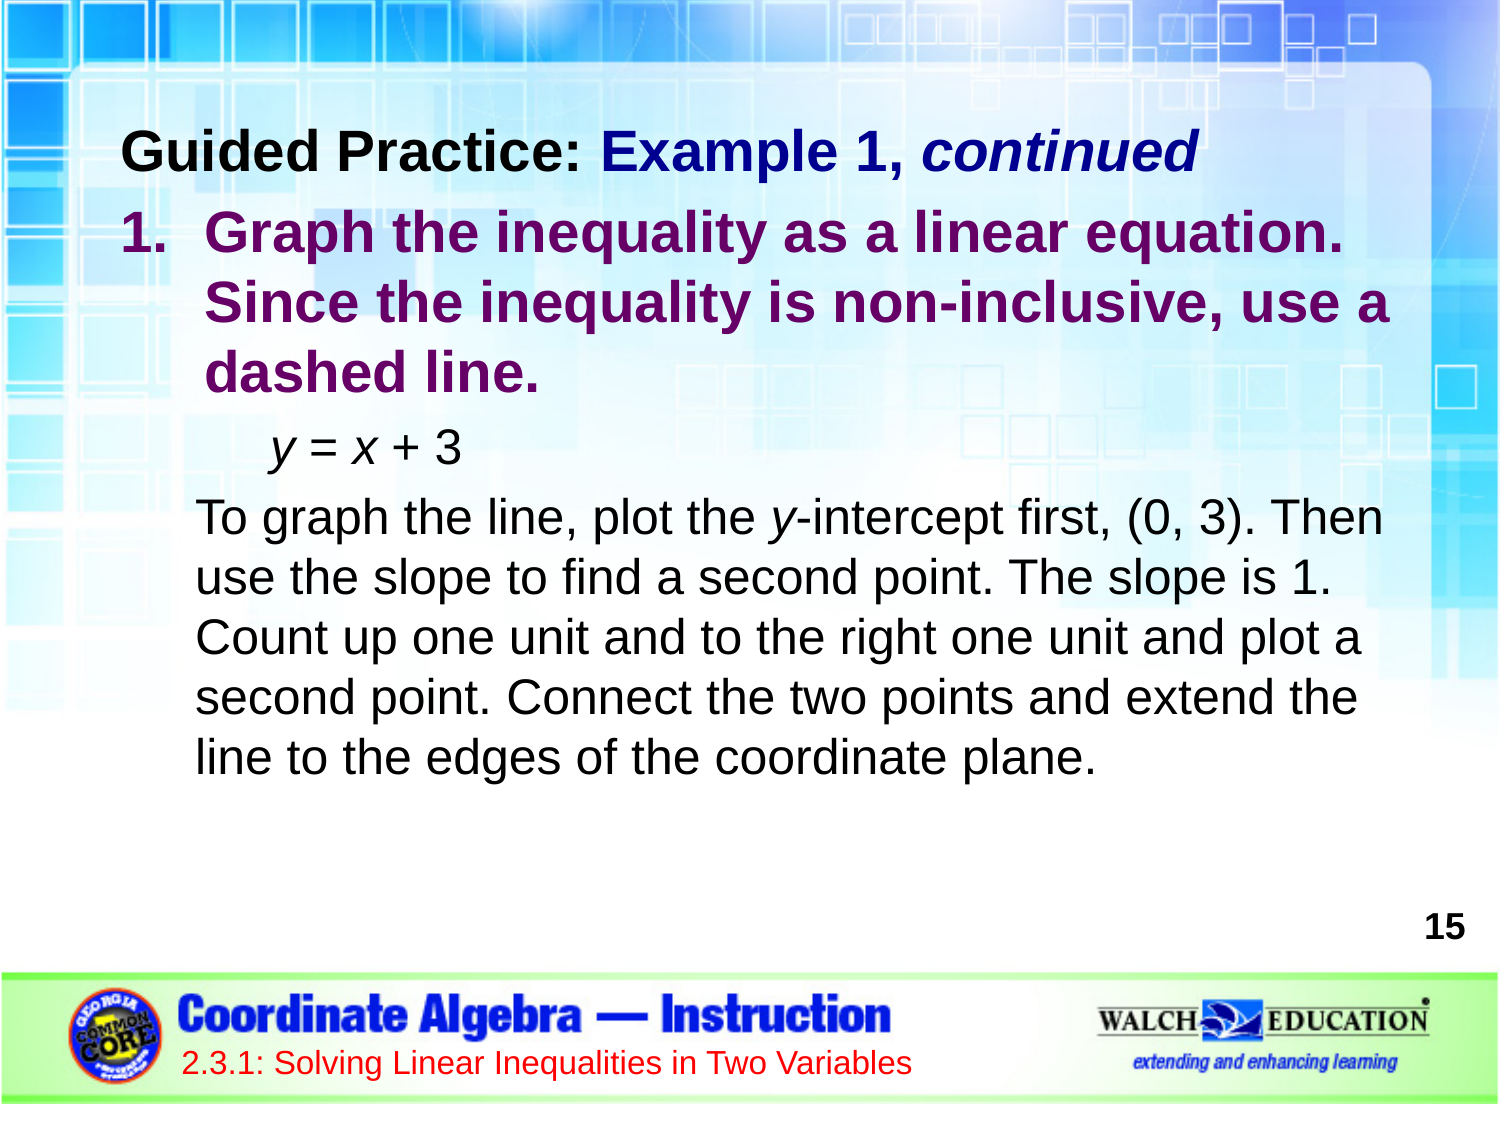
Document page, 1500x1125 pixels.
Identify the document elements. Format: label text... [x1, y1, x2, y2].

slide_number 15 [1361, 901, 1481, 949]
list 2.3.1: Solving Linear Inequalities in Two Variables [166, 1033, 1074, 1078]
subtitle Guided Practice: Example 1, continued Graph the inequality as a linear equation. Since the inequality is non-inclusive, use a dashed line. y = x + 3 To graph the line, plot the y-intercept first, (0, 3). Then use the slope to find a second point. The slope is 1. Count up one unit and to the right one unit and plot a second point. Connect the two points and extend the line to the edges of the coordinate plane. [105, 105, 1419, 902]
picture [1, 0, 1500, 1104]
